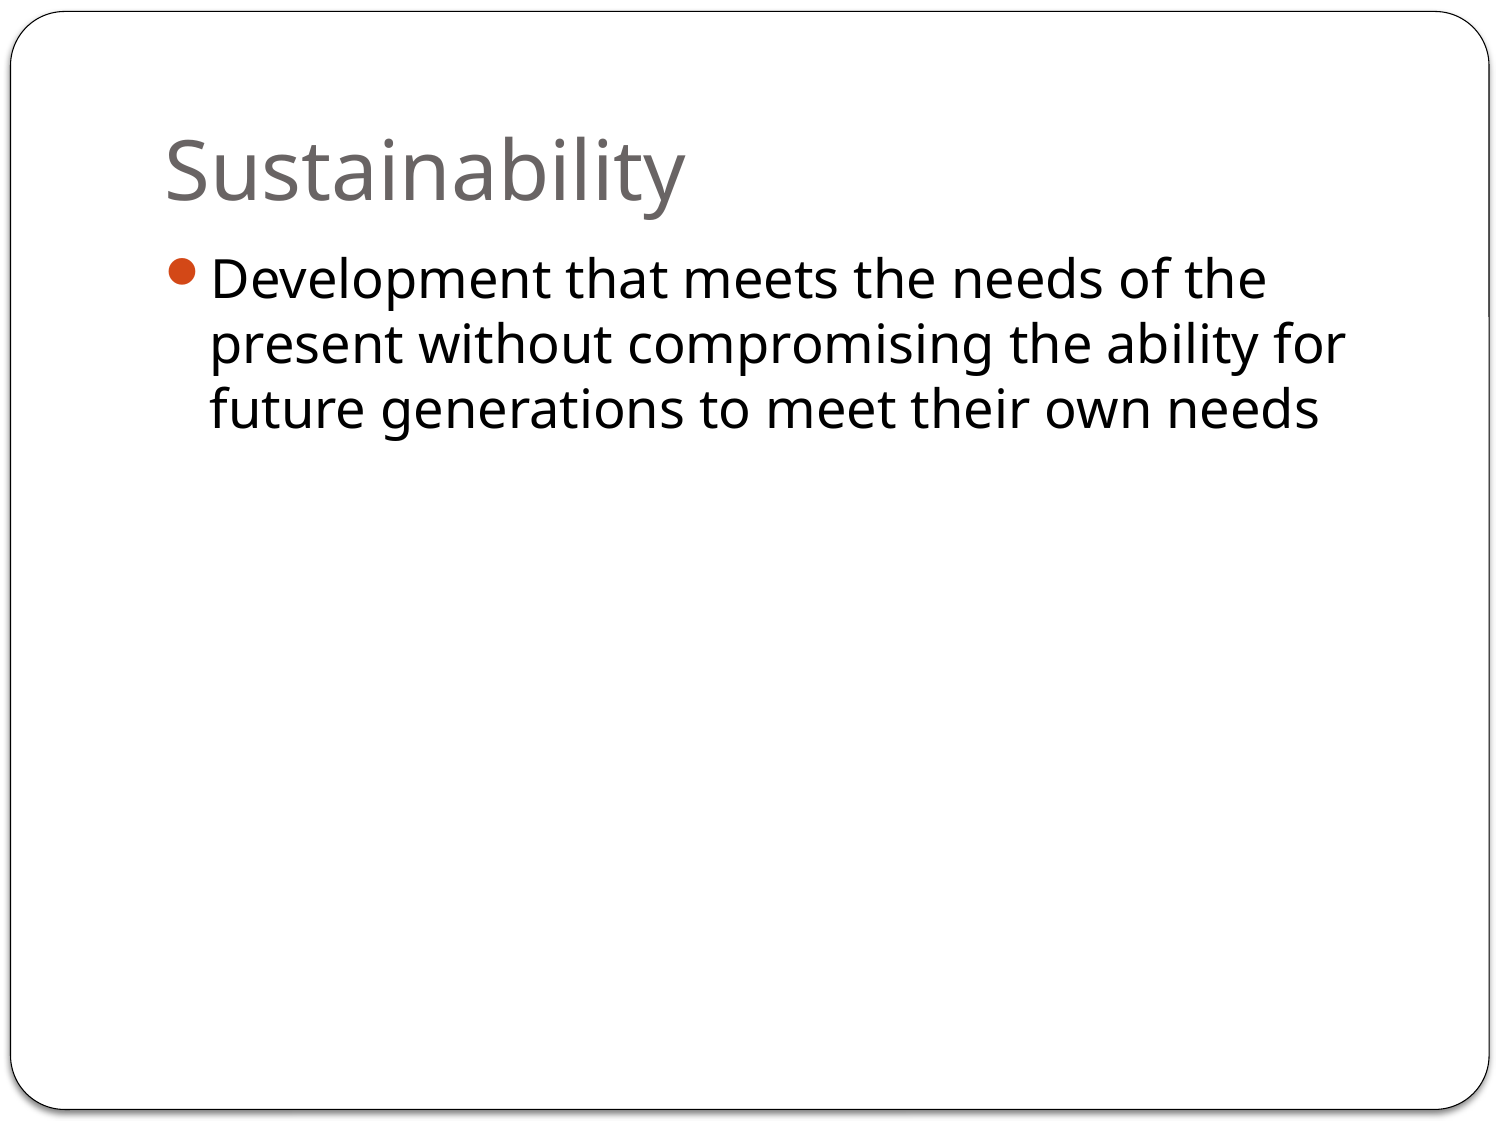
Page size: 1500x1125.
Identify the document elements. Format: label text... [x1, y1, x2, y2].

title Sustainability [150, 45, 1425, 233]
list Development that meets the needs of the present without compromising the ability for future generations to meet their own needs [150, 237, 1425, 988]
